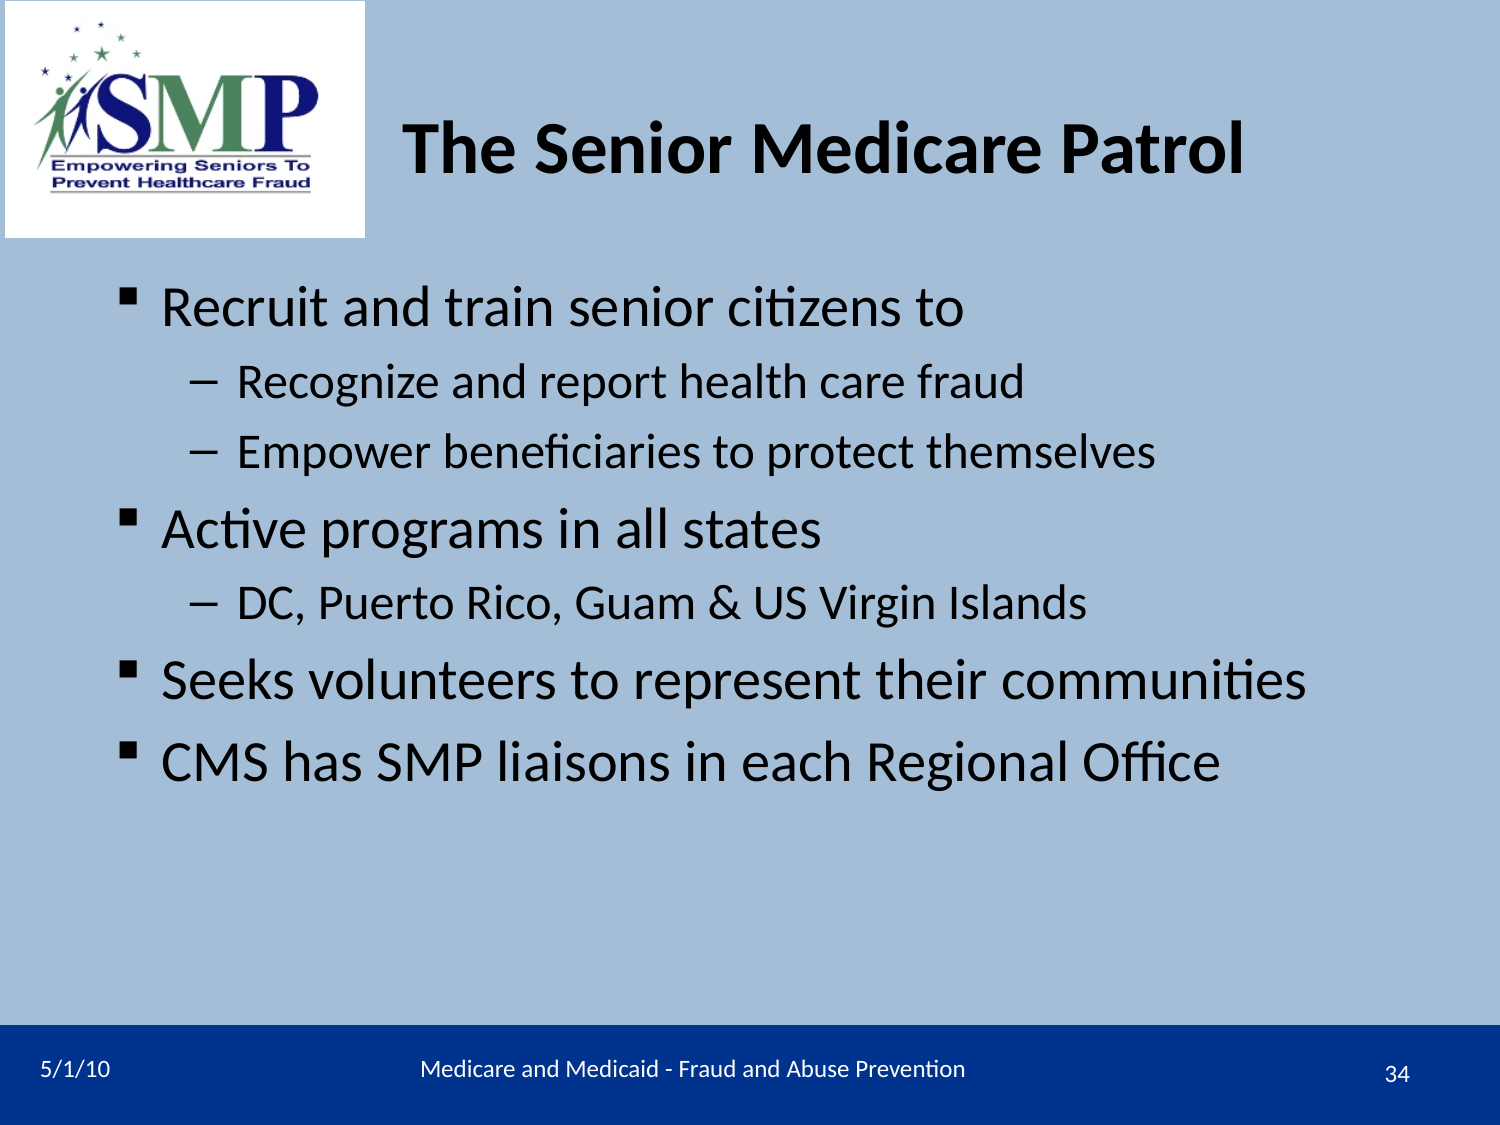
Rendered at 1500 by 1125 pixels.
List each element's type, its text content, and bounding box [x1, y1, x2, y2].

picture [5, 1, 365, 238]
list Recruit and train senior citizens to Recognize and report health care fraud Empower beneficiaries to protect themselves Active programs in all states DC, Puerto Rico, Guam & US Virgin Islands Seeks volunteers to represent their communities CMS has SMP liaisons in each Regional Office [99, 260, 1388, 1004]
slide_number 34 [1074, 1042, 1425, 1103]
footer Medicare and Medicaid - Fraud and Abuse Prevention [399, 1037, 988, 1098]
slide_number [24, 1037, 375, 1098]
title The Senior Medicare Patrol [387, 49, 1390, 238]
